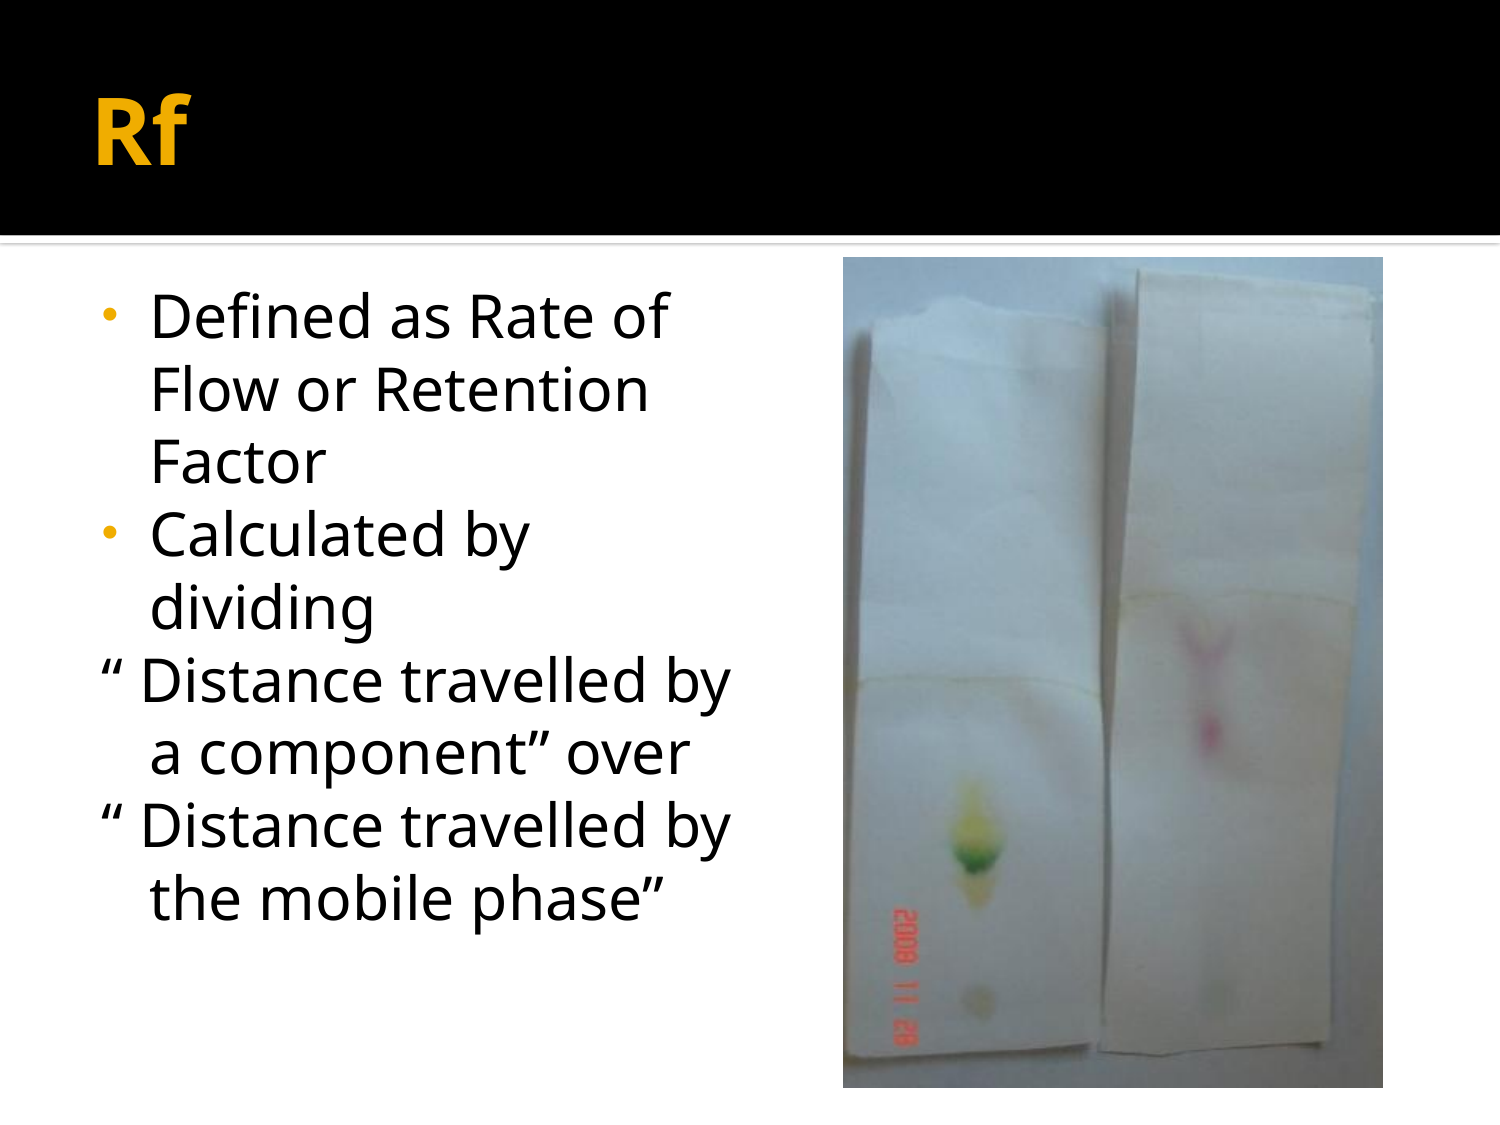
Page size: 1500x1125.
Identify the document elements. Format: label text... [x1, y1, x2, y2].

picture [843, 257, 1383, 1088]
title Rf [75, 25, 1425, 231]
list Defined as Rate of Flow or Retention Factor Calculated by dividing “ Distance travelled by a component” over “ Distance travelled by the mobile phase” [75, 262, 750, 1067]
